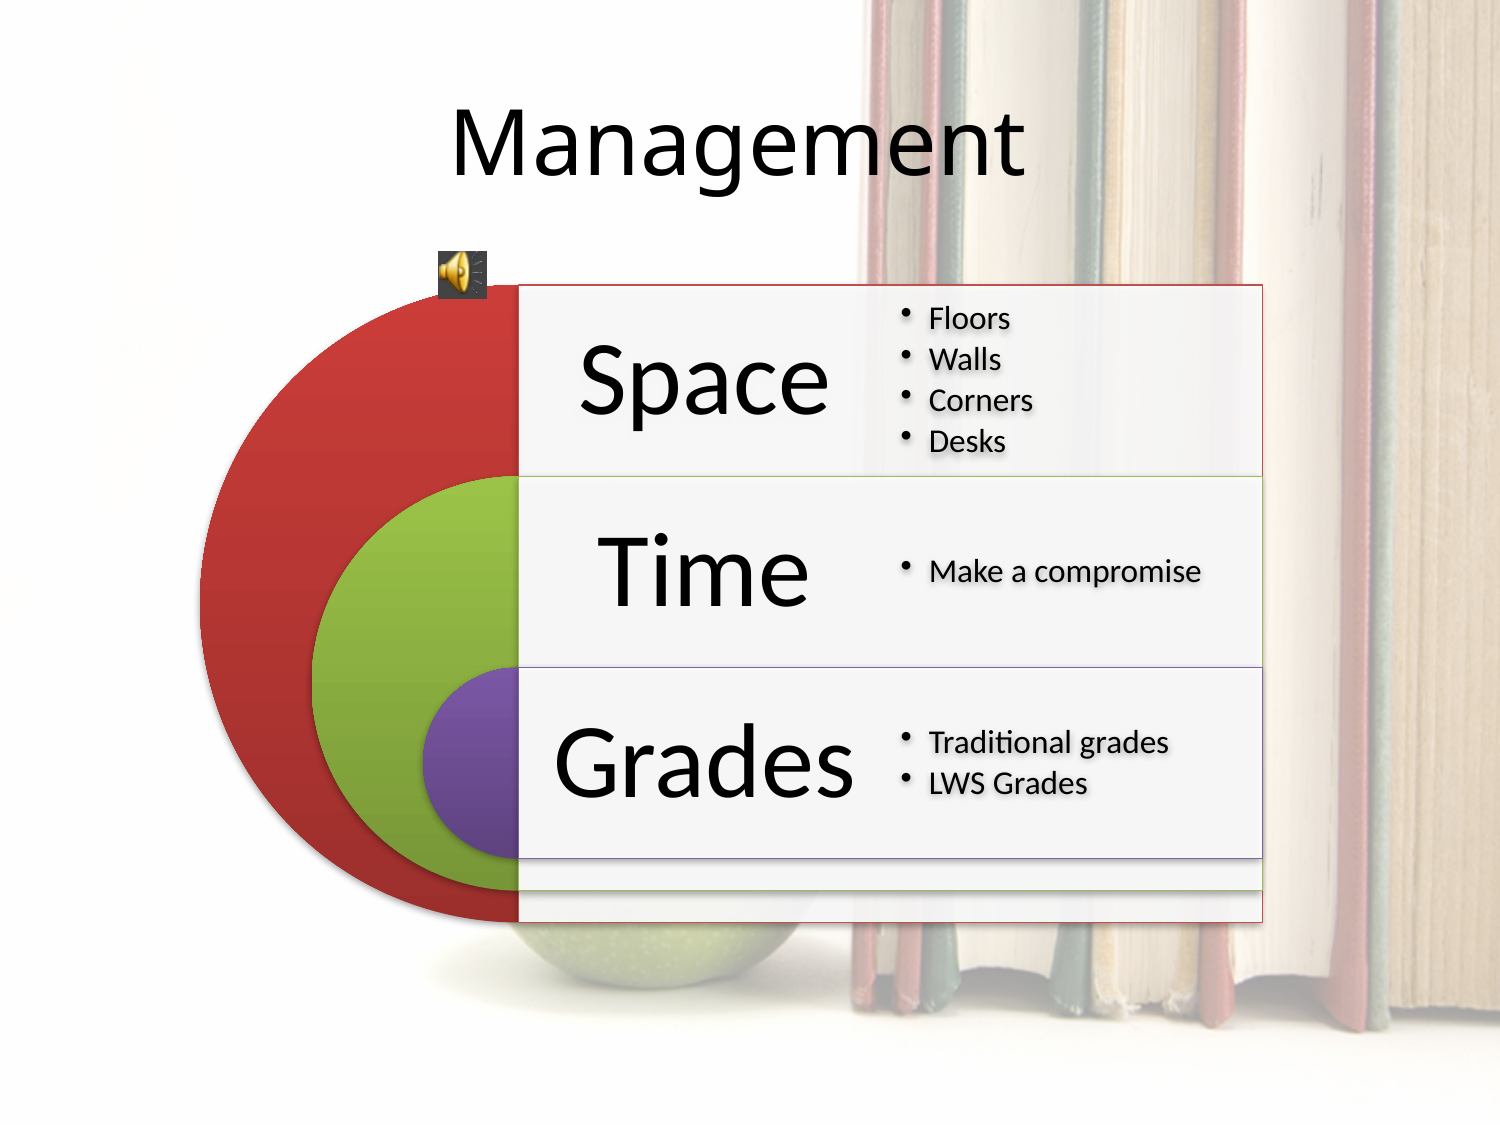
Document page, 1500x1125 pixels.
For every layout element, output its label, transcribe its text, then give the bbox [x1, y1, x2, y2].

picture [437, 249, 488, 301]
title Management [74, 44, 1426, 233]
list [199, 82, 1263, 1125]
